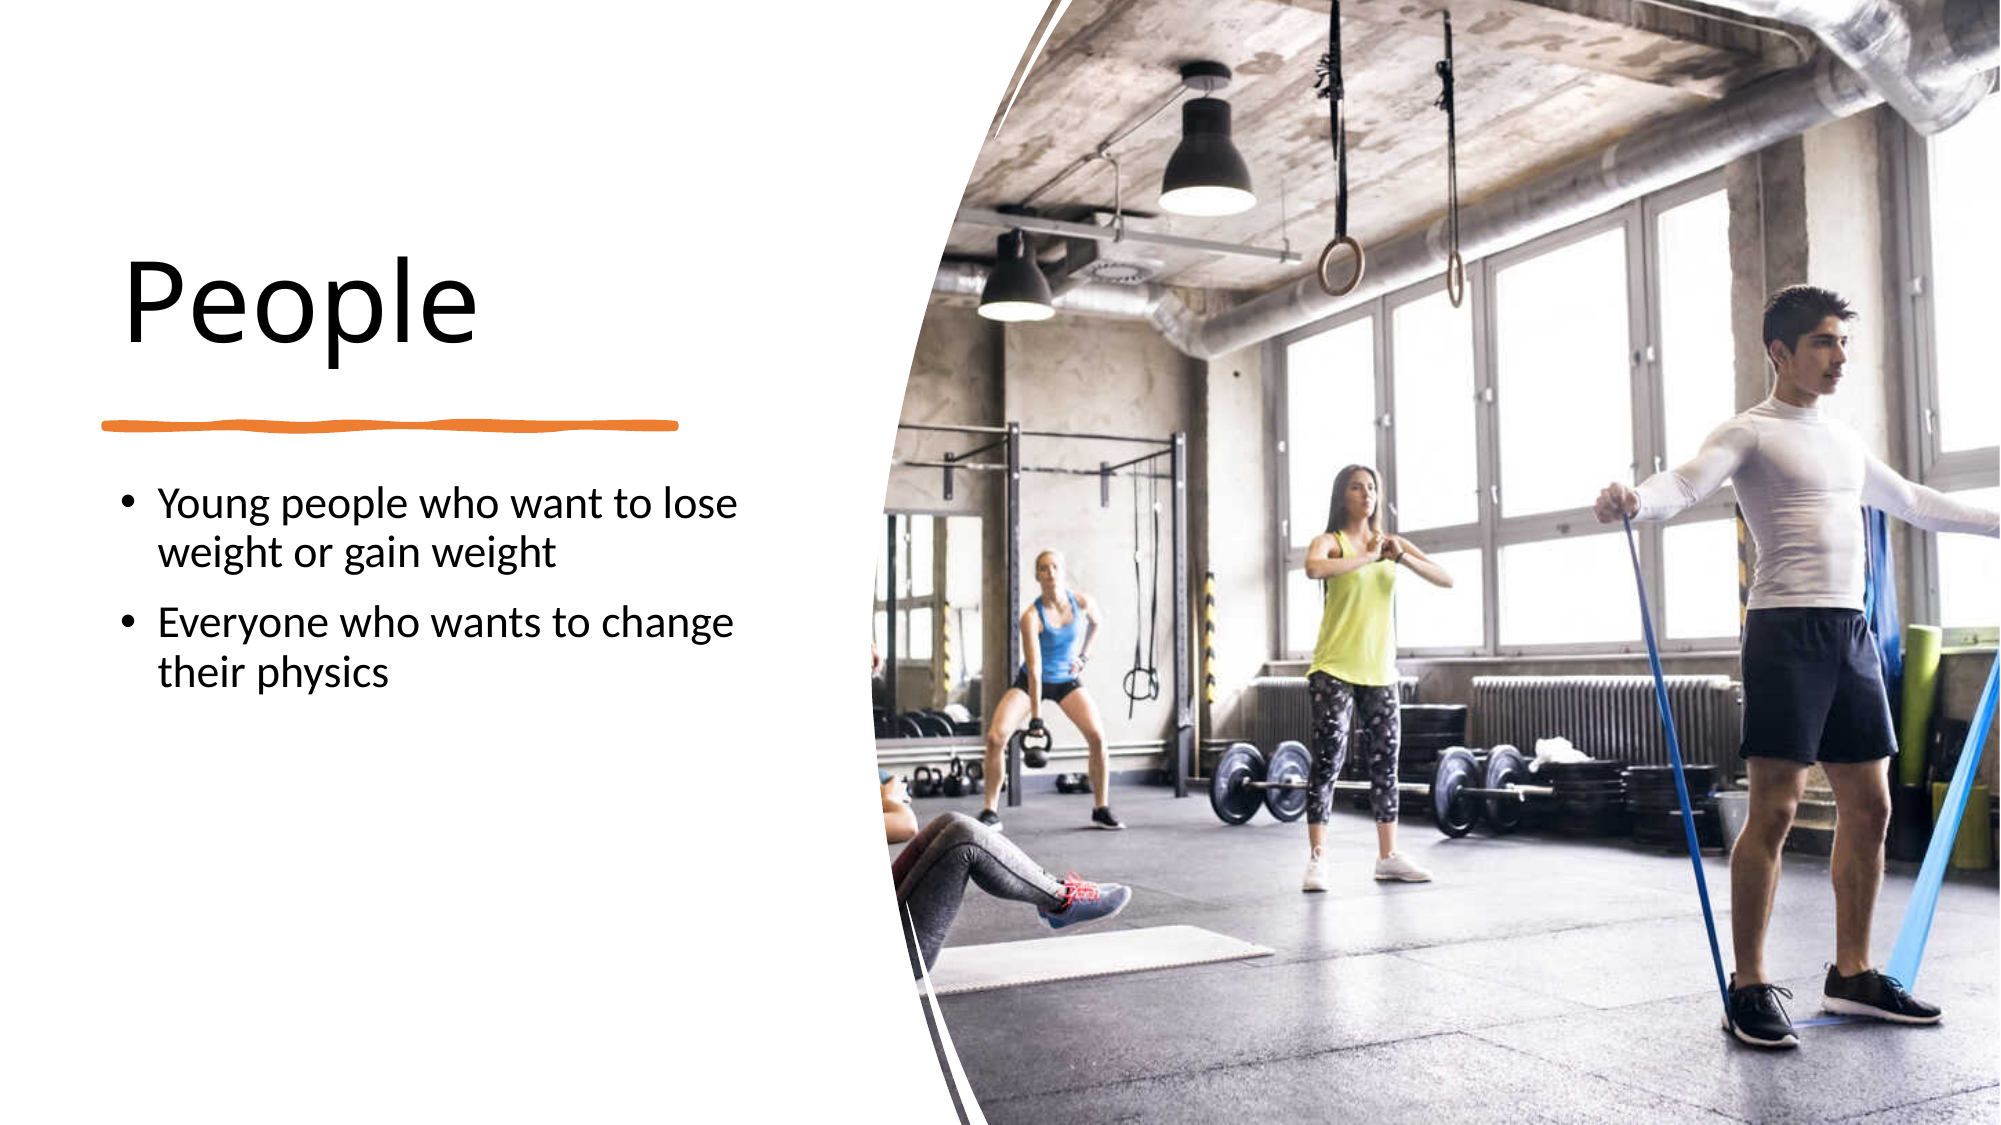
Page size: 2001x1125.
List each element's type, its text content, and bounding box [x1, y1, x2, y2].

text_box [103, 421, 676, 431]
title People [105, 53, 822, 375]
text_box [0, 0, 871, 1125]
picture [871, 0, 2000, 1125]
list Young people who want to lose weight or gain weight Everyone who wants to change their physics [105, 471, 802, 1016]
